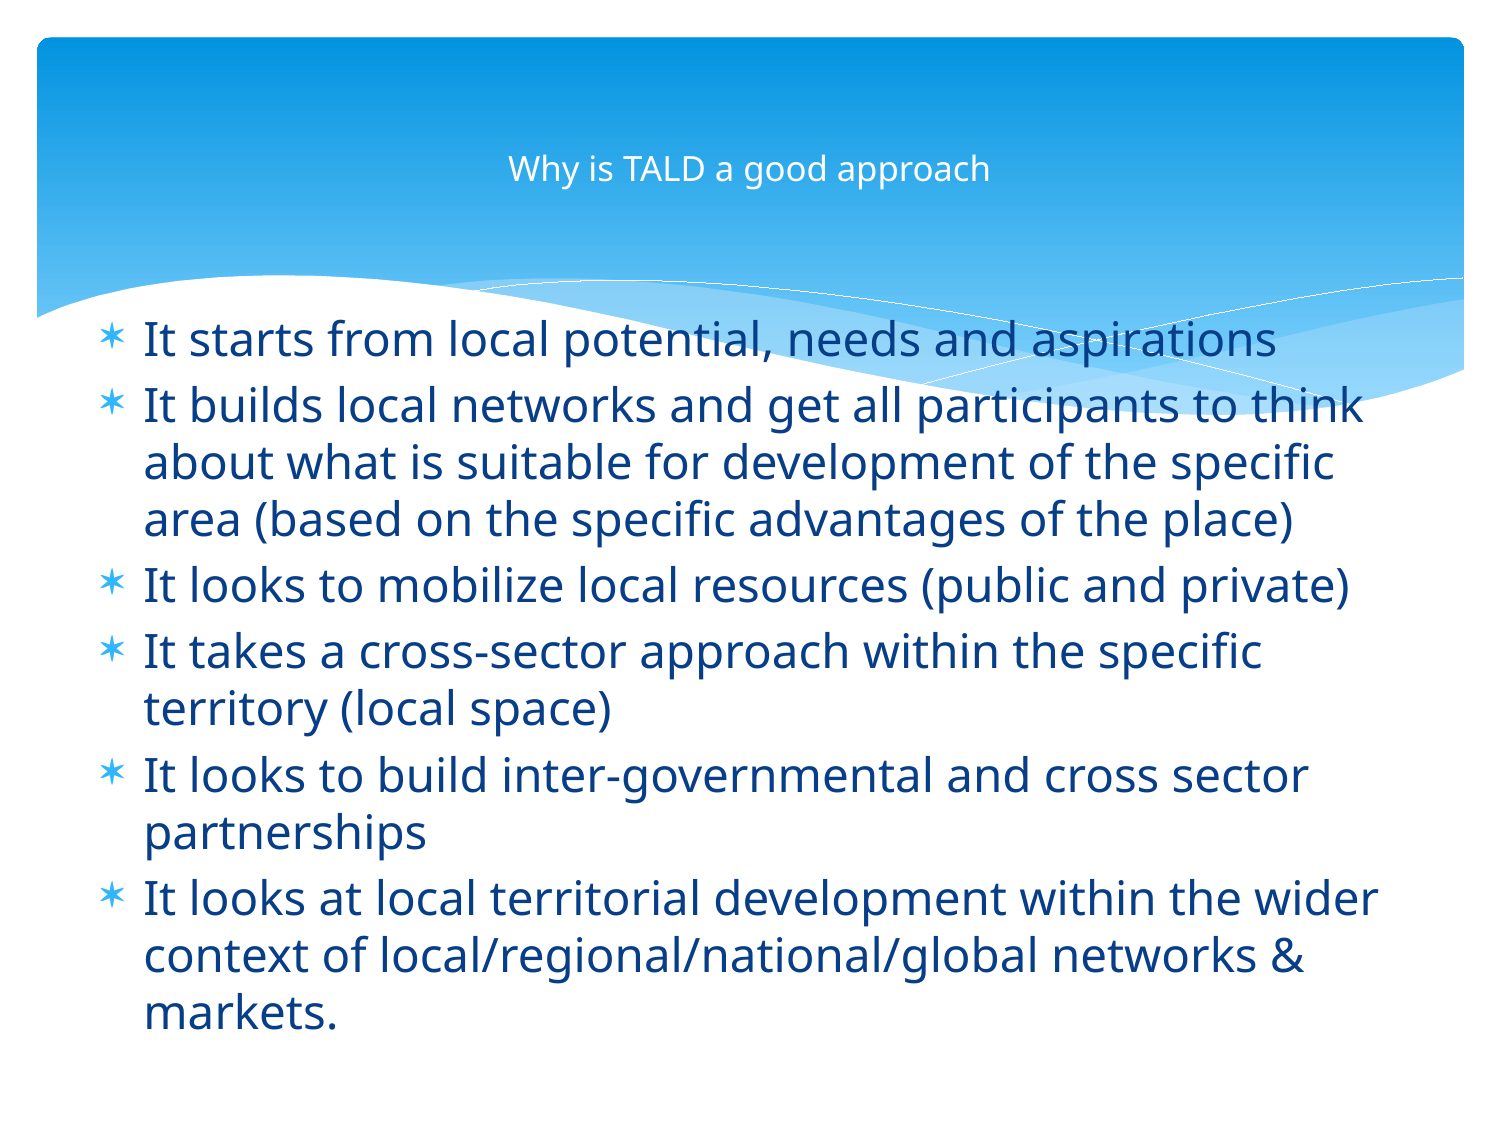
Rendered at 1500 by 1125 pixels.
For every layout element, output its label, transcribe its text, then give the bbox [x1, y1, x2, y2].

list It starts from local potential, needs and aspirations It builds local networks and get all participants to think about what is suitable for development of the specific area (based on the specific advantages of the place) It looks to mobilize local resources (public and private) It takes a cross-sector approach within the specific territory (local space) It looks to build inter-governmental and cross sector partnerships It looks at local territorial development within the wider context of local/regional/national/global networks & markets. [85, 301, 1442, 1056]
title Why is TALD a good approach [75, 55, 1425, 265]
